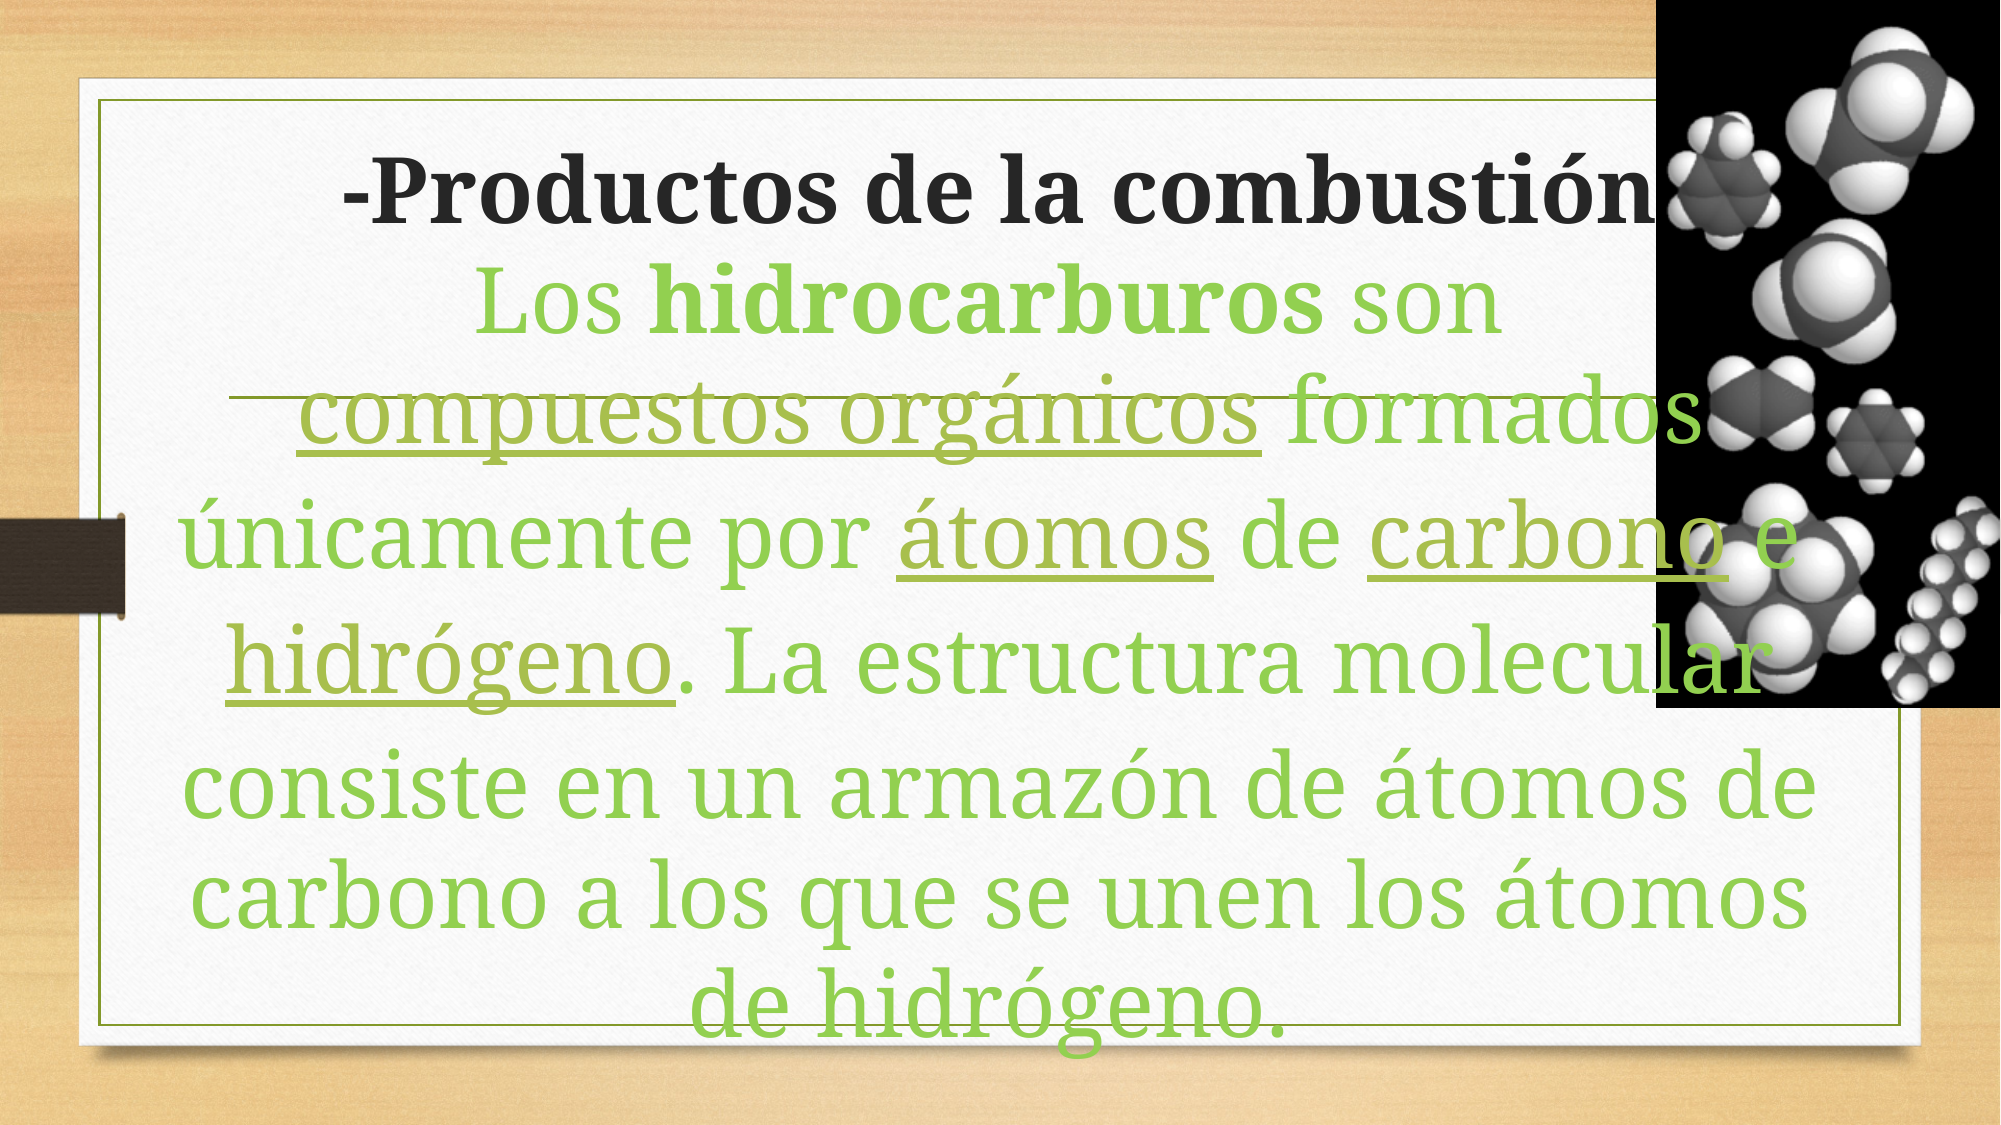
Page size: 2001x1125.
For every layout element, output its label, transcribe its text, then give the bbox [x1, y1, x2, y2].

title -Productos de la combustión Los hidrocarburos son compuestos orgánicos formados únicamente por átomos de carbono e hidrógeno. La estructura molecular consiste en un armazón de átomos de carbono a los que se unen los átomos de hidrógeno. [137, 161, 1865, 1027]
picture [0, 0, 2001, 1125]
